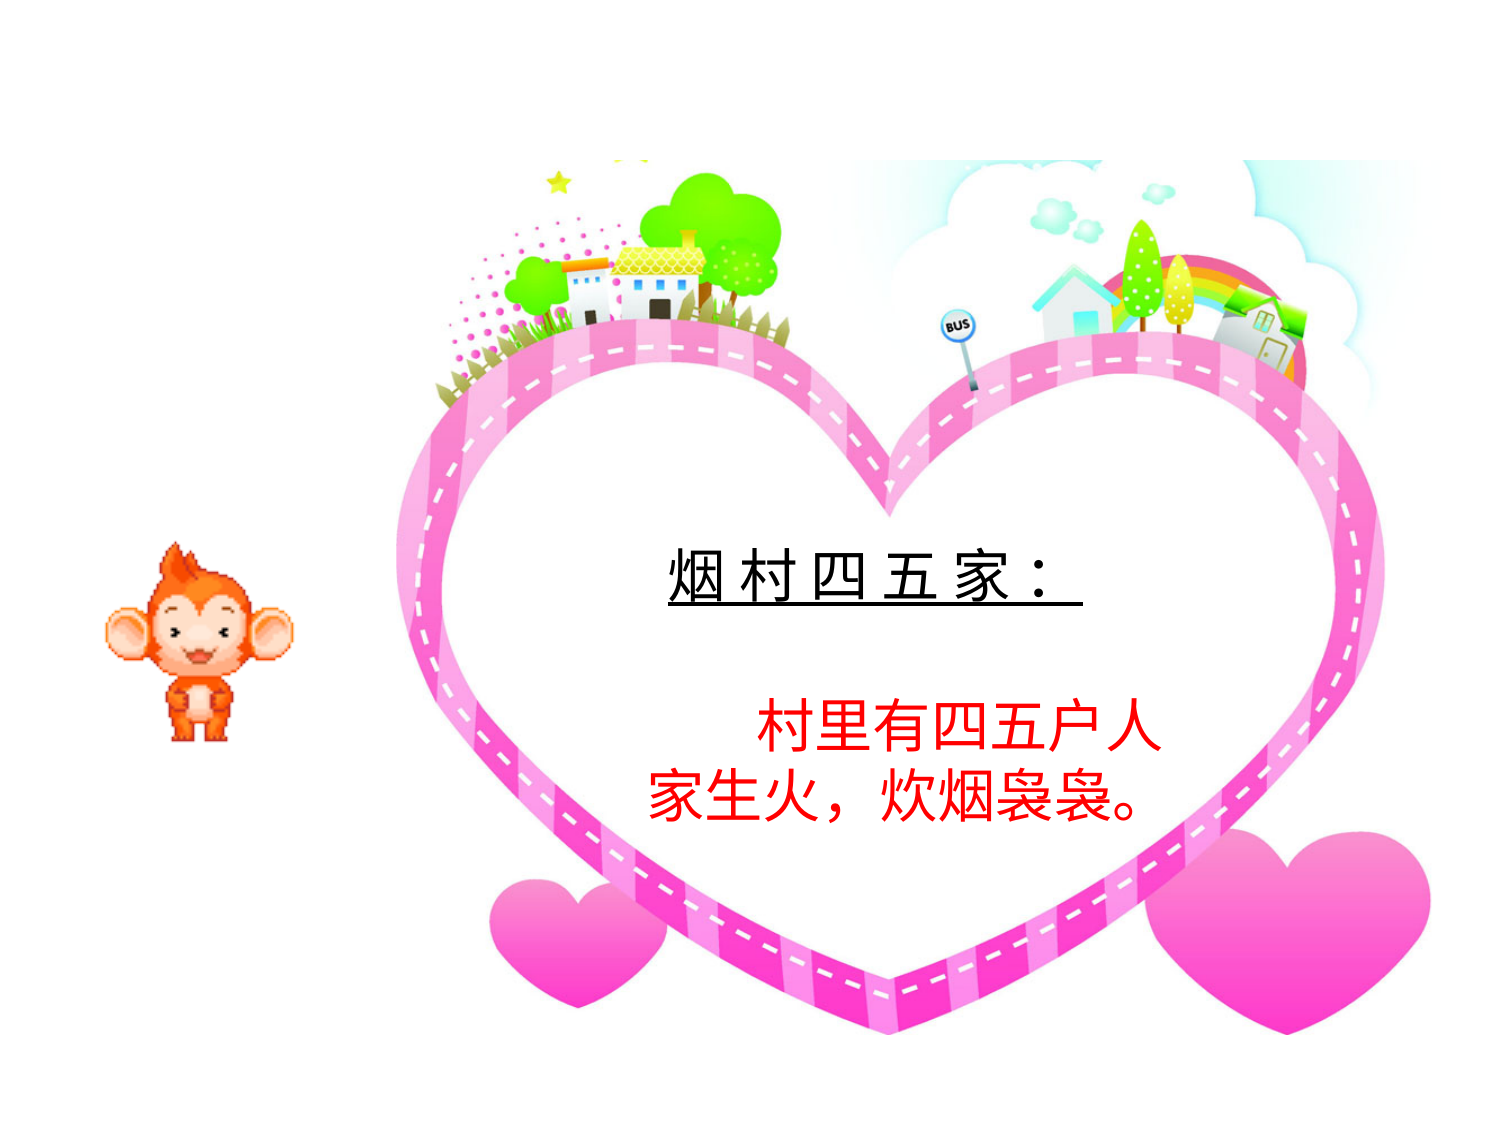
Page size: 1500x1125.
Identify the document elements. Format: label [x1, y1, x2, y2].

picture [396, 160, 1500, 1036]
picture [88, 515, 314, 755]
